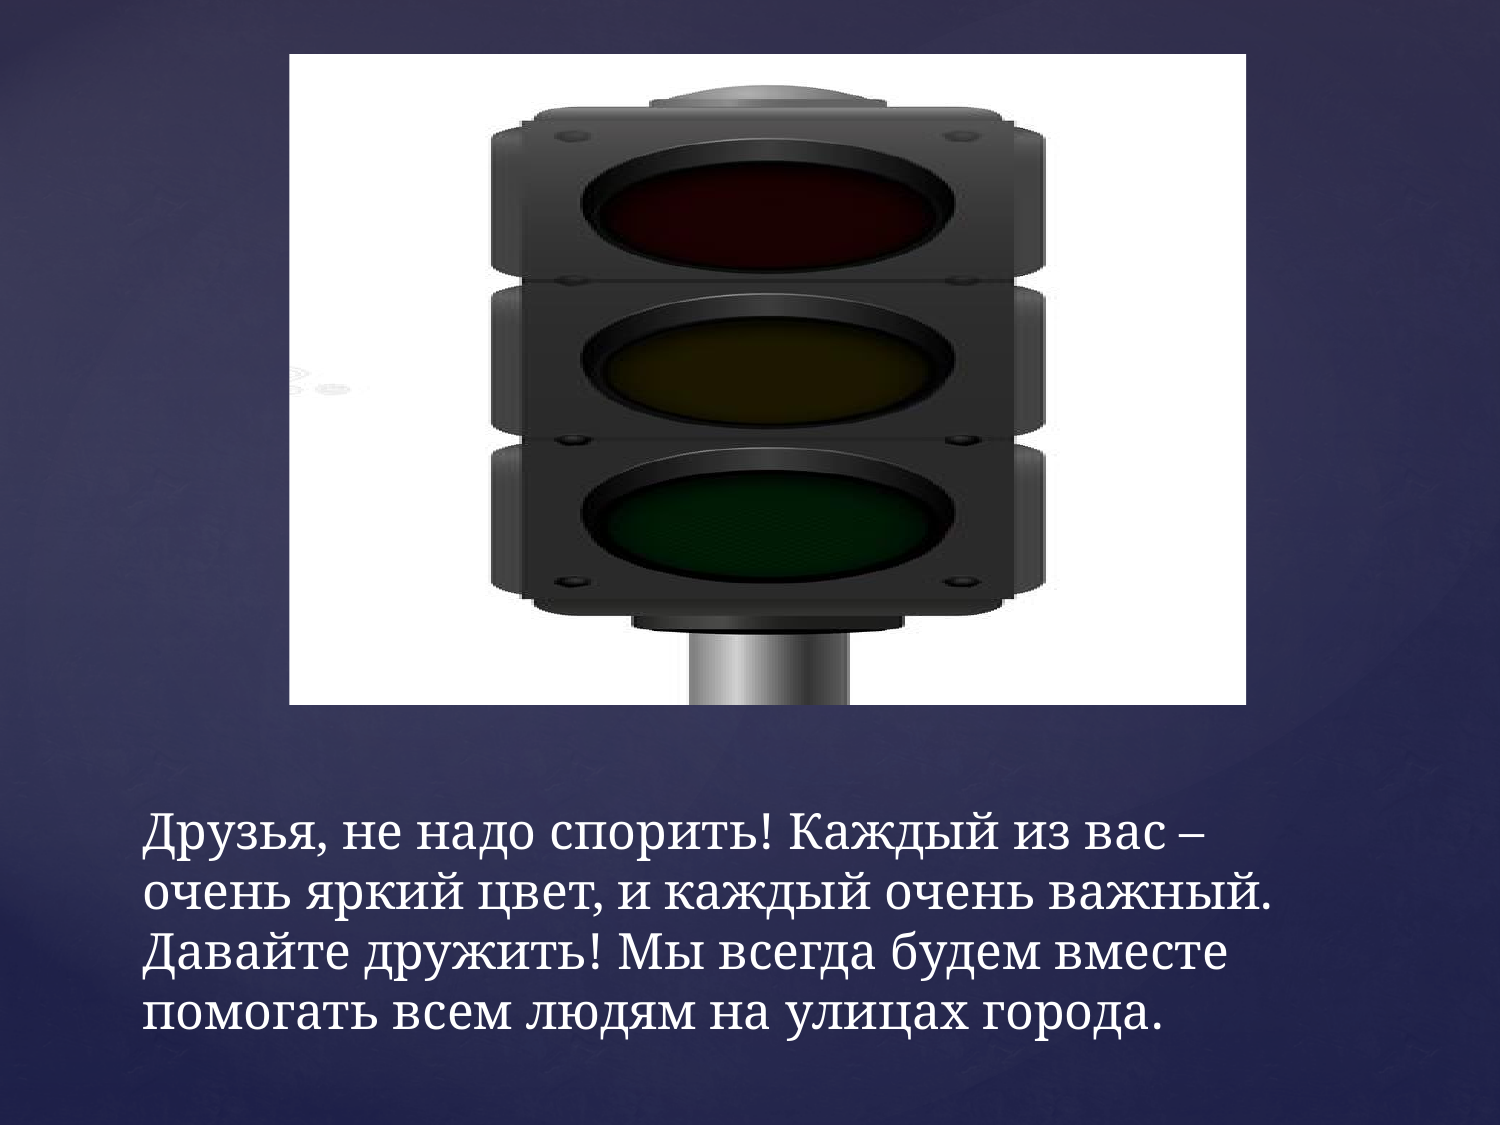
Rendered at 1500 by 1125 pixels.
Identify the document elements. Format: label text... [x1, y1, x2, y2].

picture [288, 54, 1247, 705]
title Друзья, не надо спорить! Каждый из вас – очень яркий цвет, и каждый очень важный. Давайте дружить! Мы всегда будем вместе помогать всем людям на улицах города. [127, 800, 1365, 1047]
